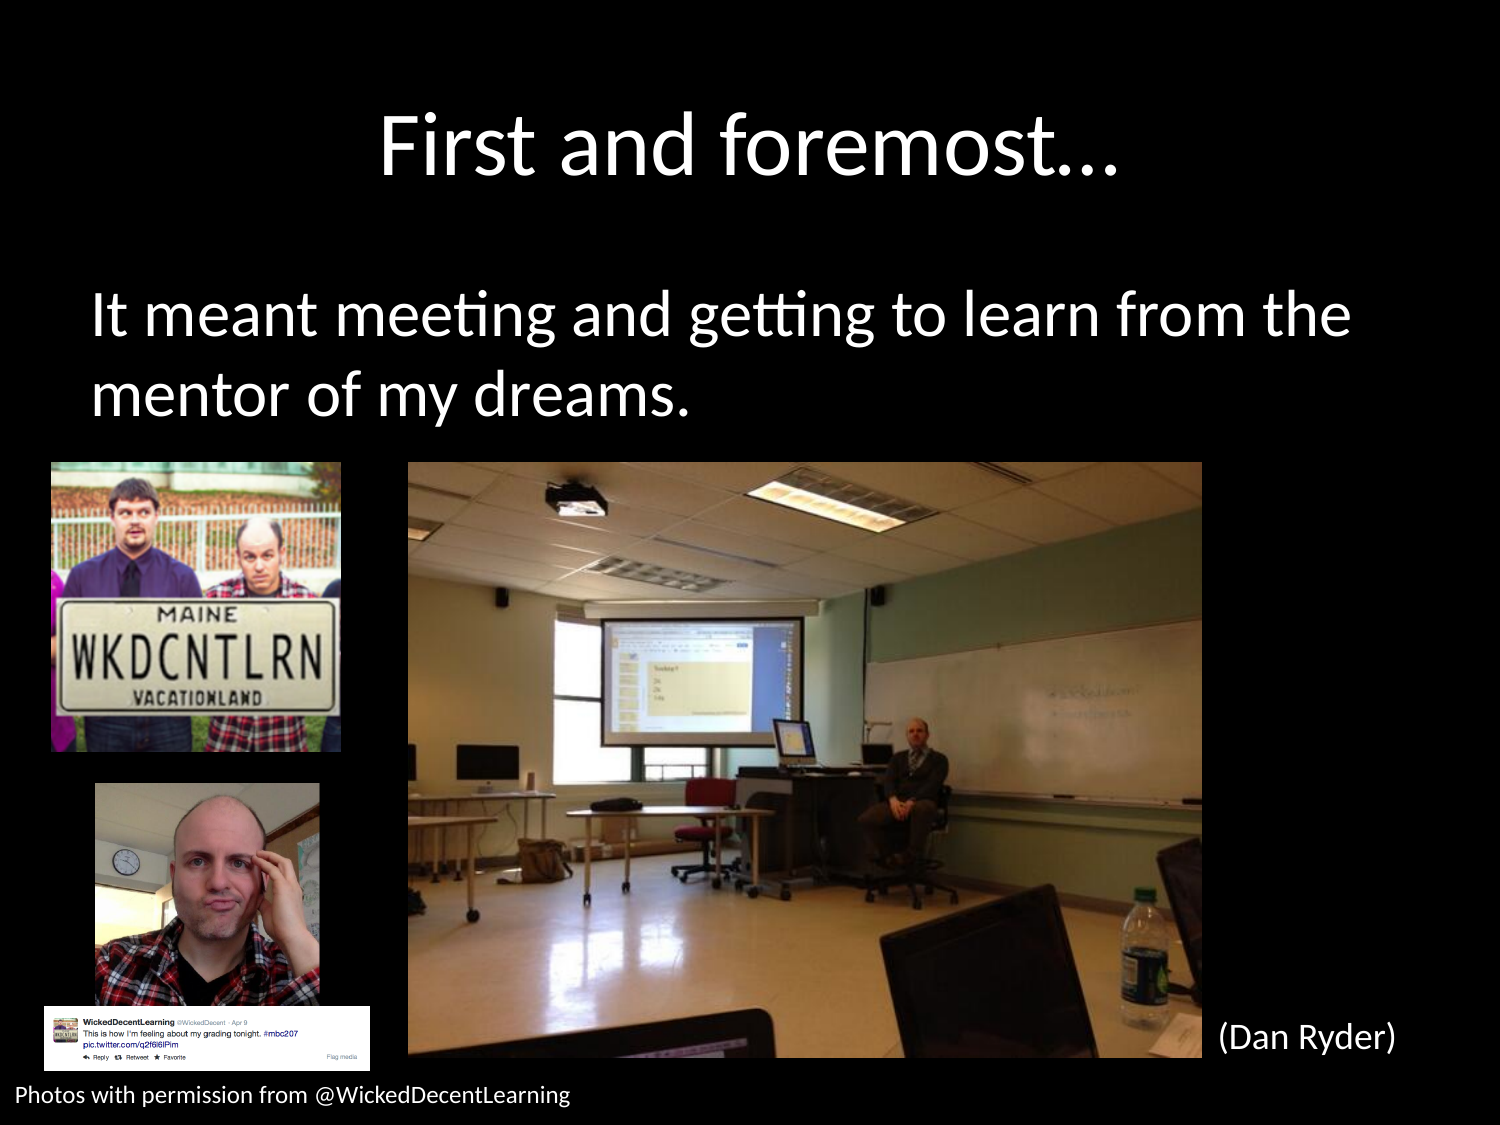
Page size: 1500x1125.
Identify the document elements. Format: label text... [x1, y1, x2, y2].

list It meant meeting and getting to learn from the mentor of my dreams. [75, 262, 1425, 1005]
text_box Photos with permission from @WickedDecentLearning [0, 1070, 865, 1116]
title First and foremost… [75, 45, 1425, 233]
picture [44, 783, 370, 1071]
text_box (Dan Ryder) [1202, 1004, 1500, 1110]
picture [407, 462, 1203, 1059]
picture [51, 462, 341, 752]
